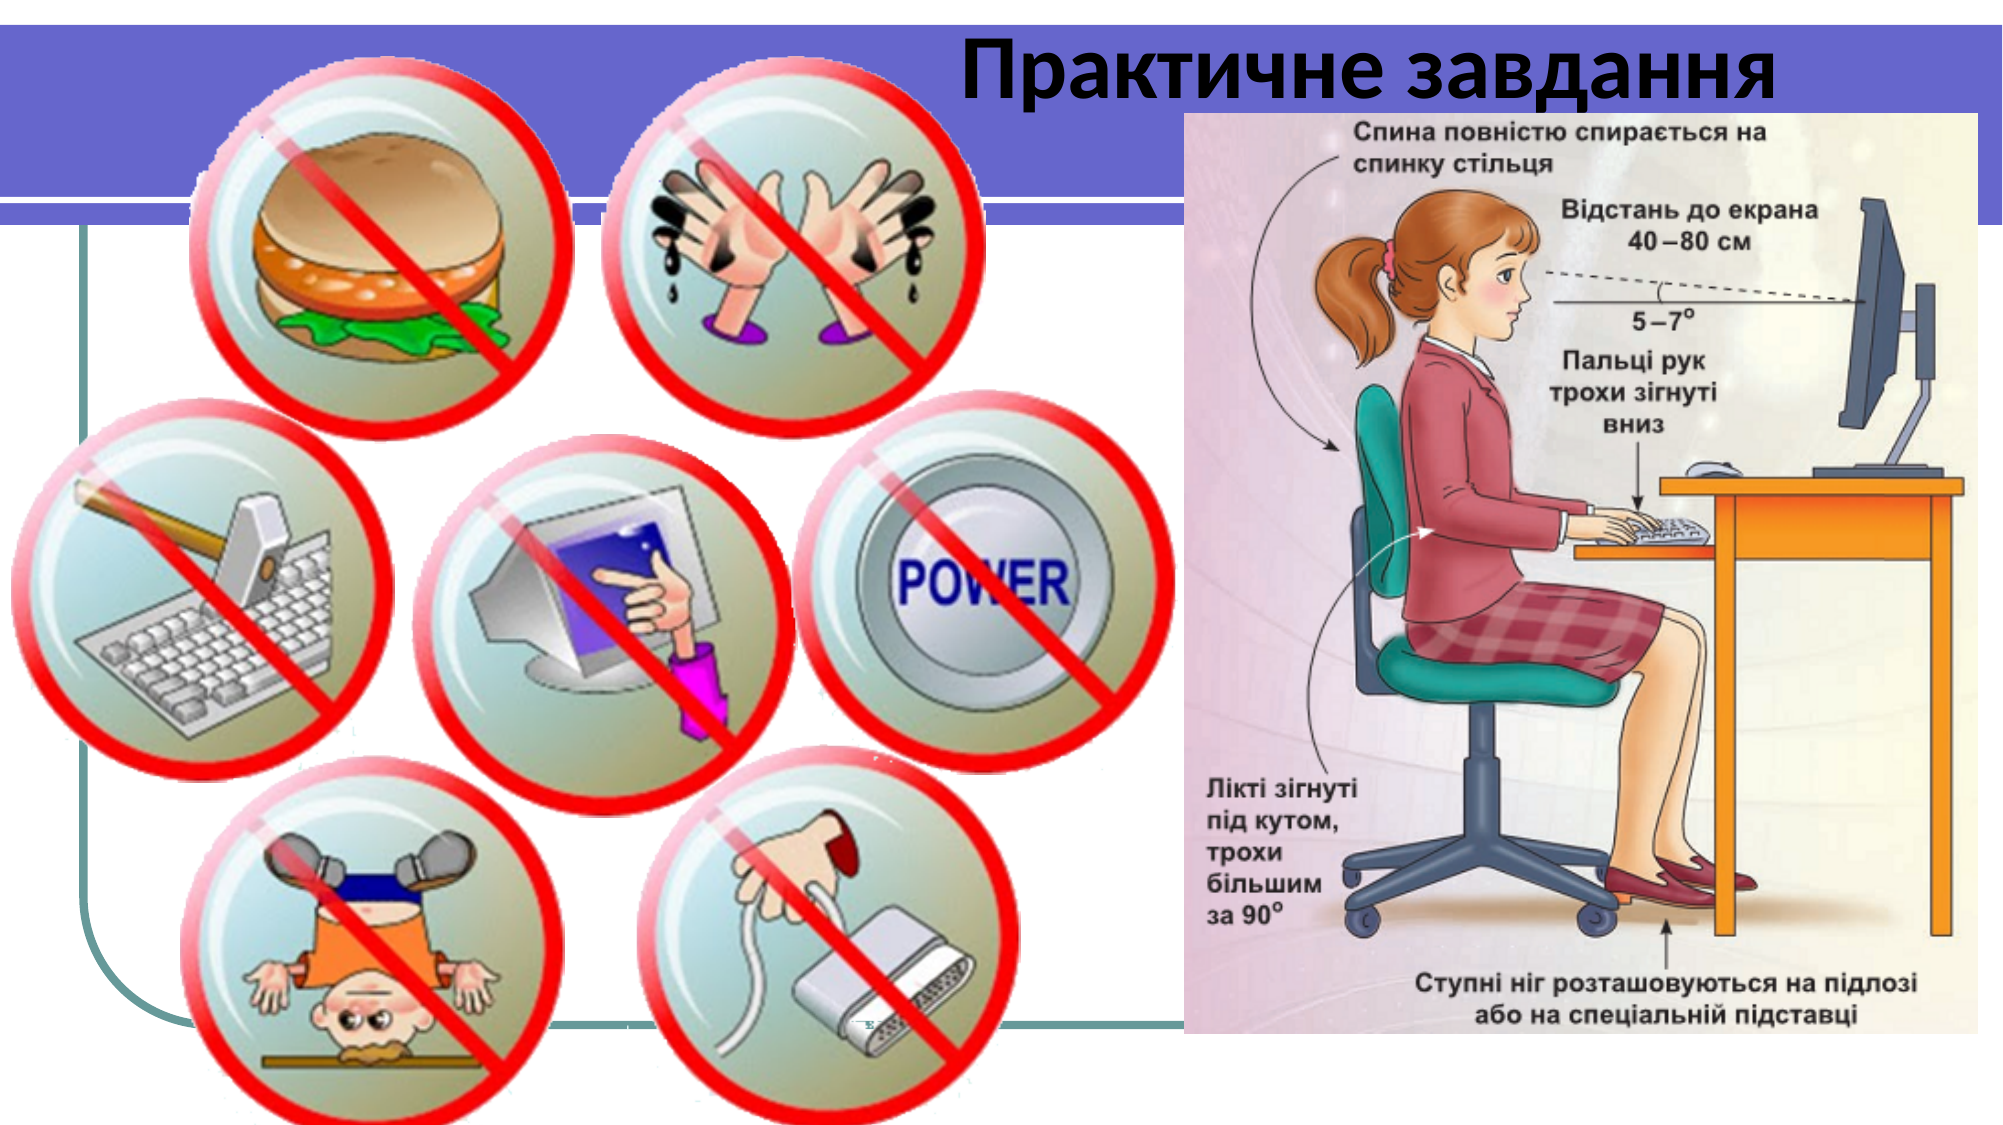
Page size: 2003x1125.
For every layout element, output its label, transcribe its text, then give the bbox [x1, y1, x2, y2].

text_box Практичне завдання [945, 0, 1796, 125]
picture [10, 55, 1179, 1125]
picture [1183, 113, 1979, 1034]
